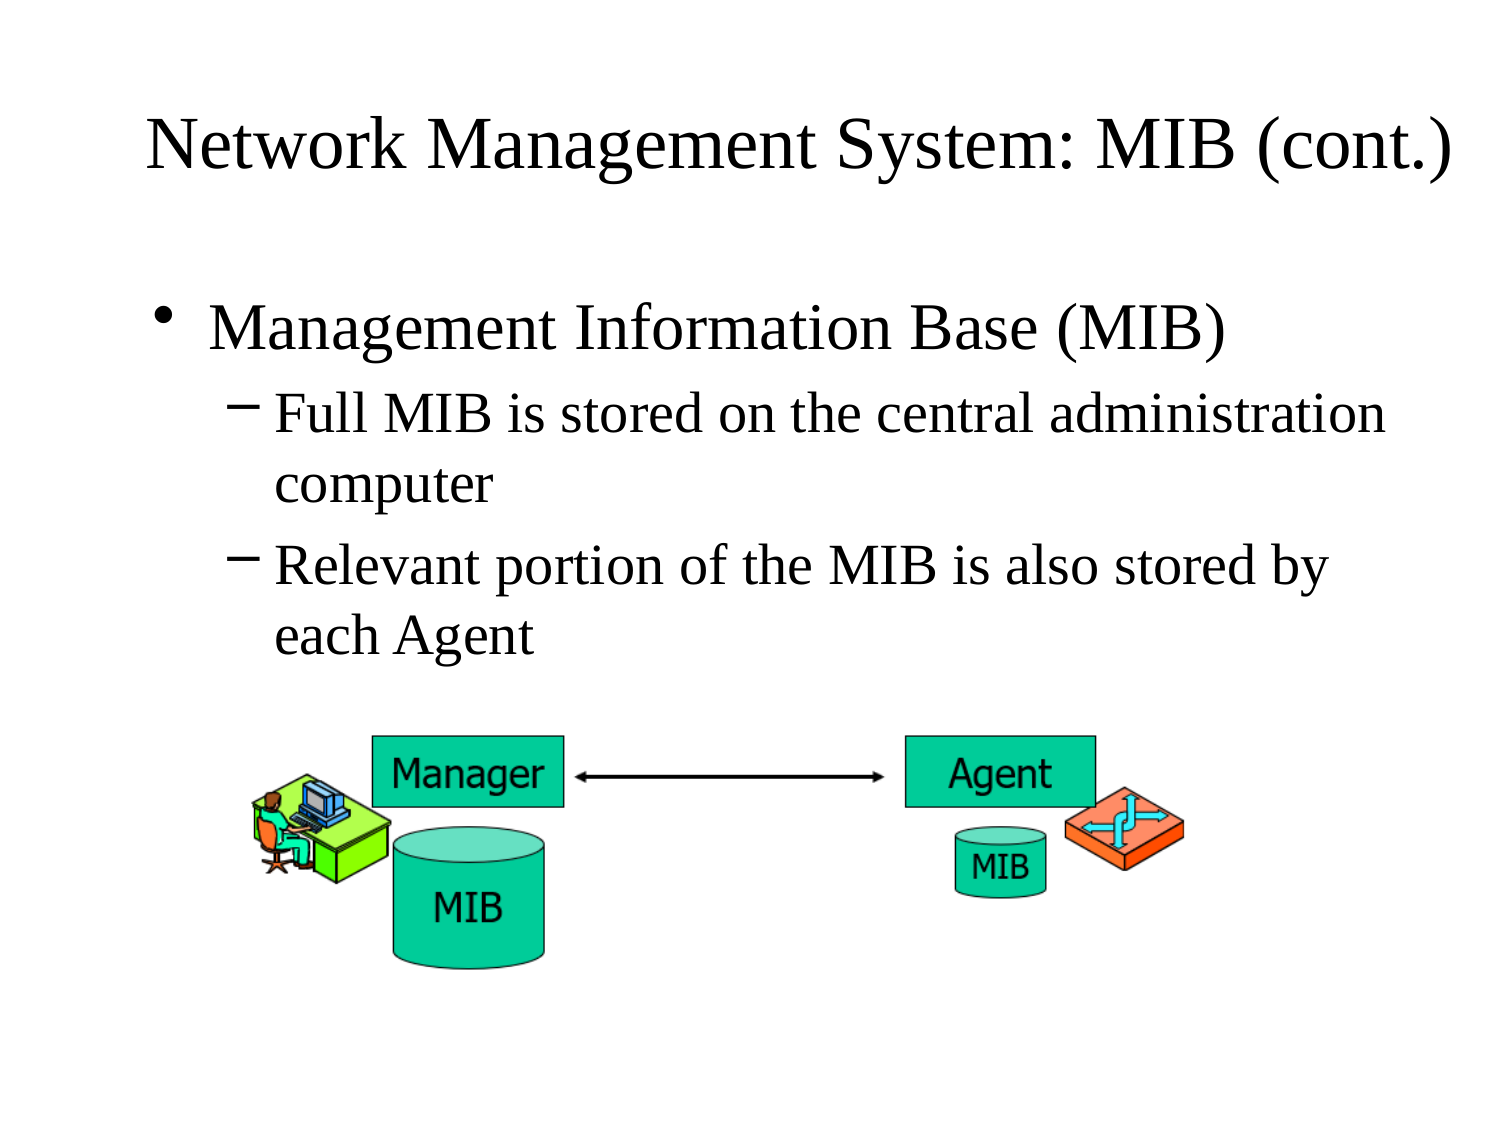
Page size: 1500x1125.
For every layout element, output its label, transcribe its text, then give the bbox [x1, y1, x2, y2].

list Management Information Base (MIB) Full MIB is stored on the central administration computer Relevant portion of the MIB is also stored by each Agent [137, 275, 1413, 1038]
picture [237, 704, 1213, 996]
title Network Management System: MIB (cont.) [125, 45, 1475, 233]
